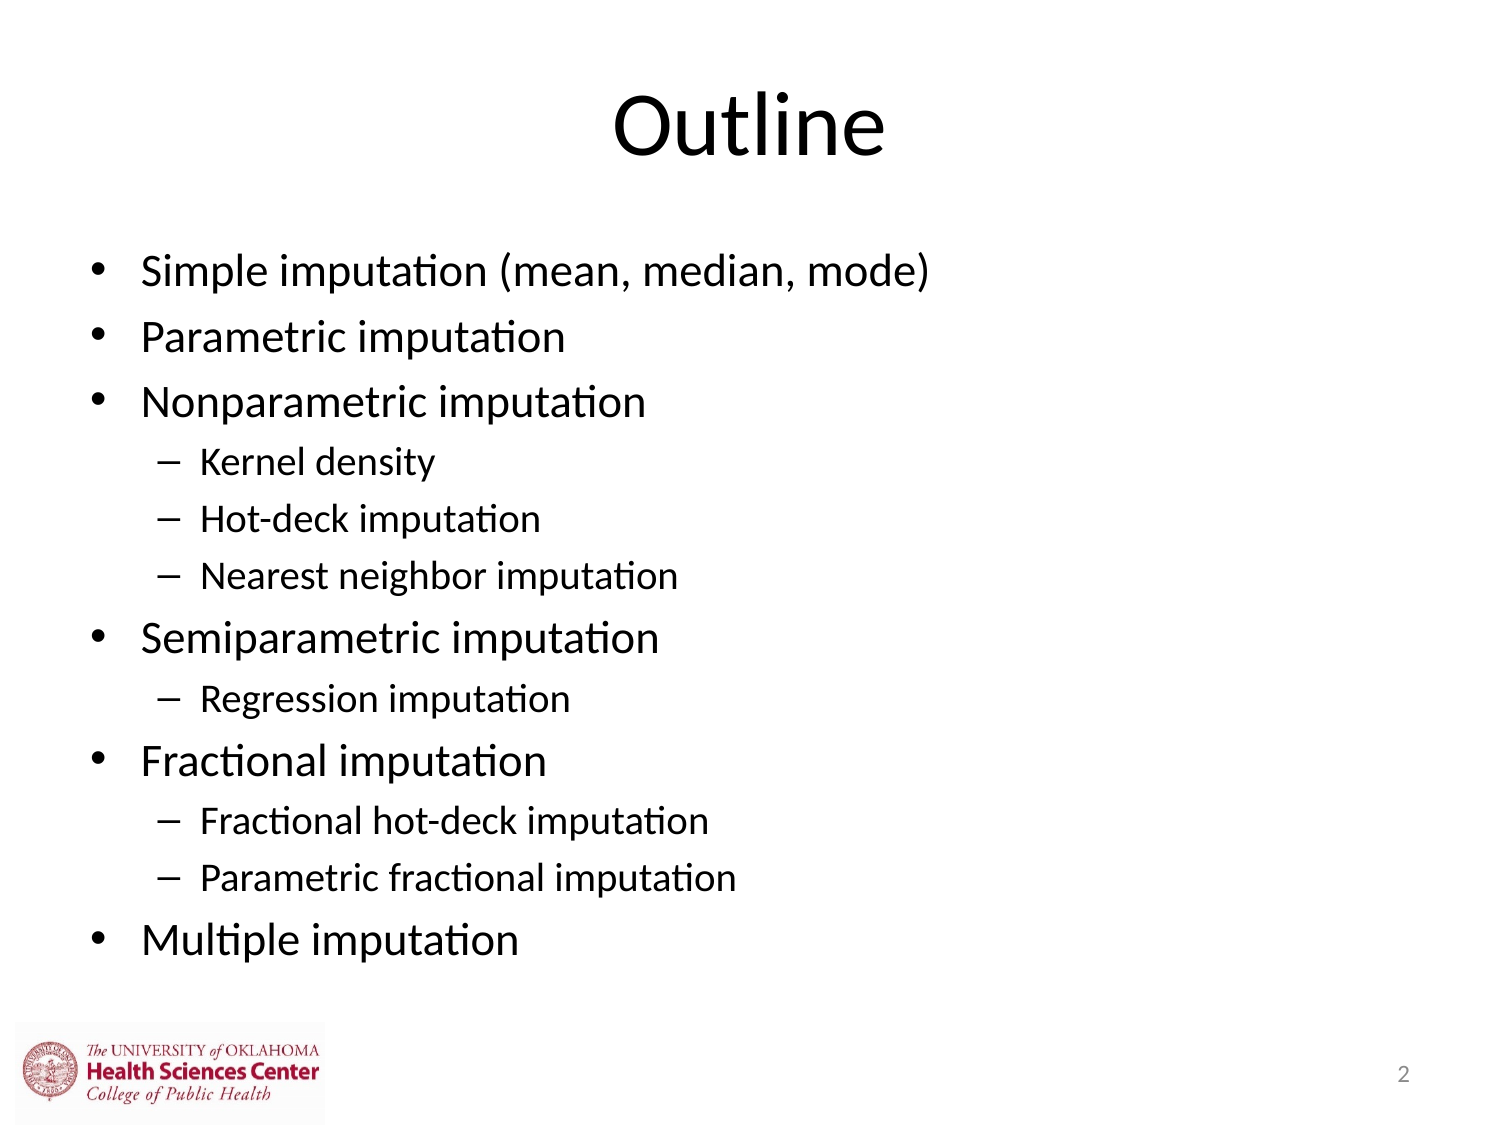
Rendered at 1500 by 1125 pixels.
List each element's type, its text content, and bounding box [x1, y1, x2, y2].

slide_number 2 [1074, 1042, 1425, 1103]
picture [15, 1022, 325, 1125]
title Outline [75, 24, 1425, 213]
list Simple imputation (mean, median, mode) Parametric imputation Nonparametric imputation Kernel density Hot-deck imputation Nearest neighbor imputation Semiparametric imputation Regression imputation Fractional imputation Fractional hot-deck imputation Parametric fractional imputation Multiple imputation [75, 232, 1425, 975]
